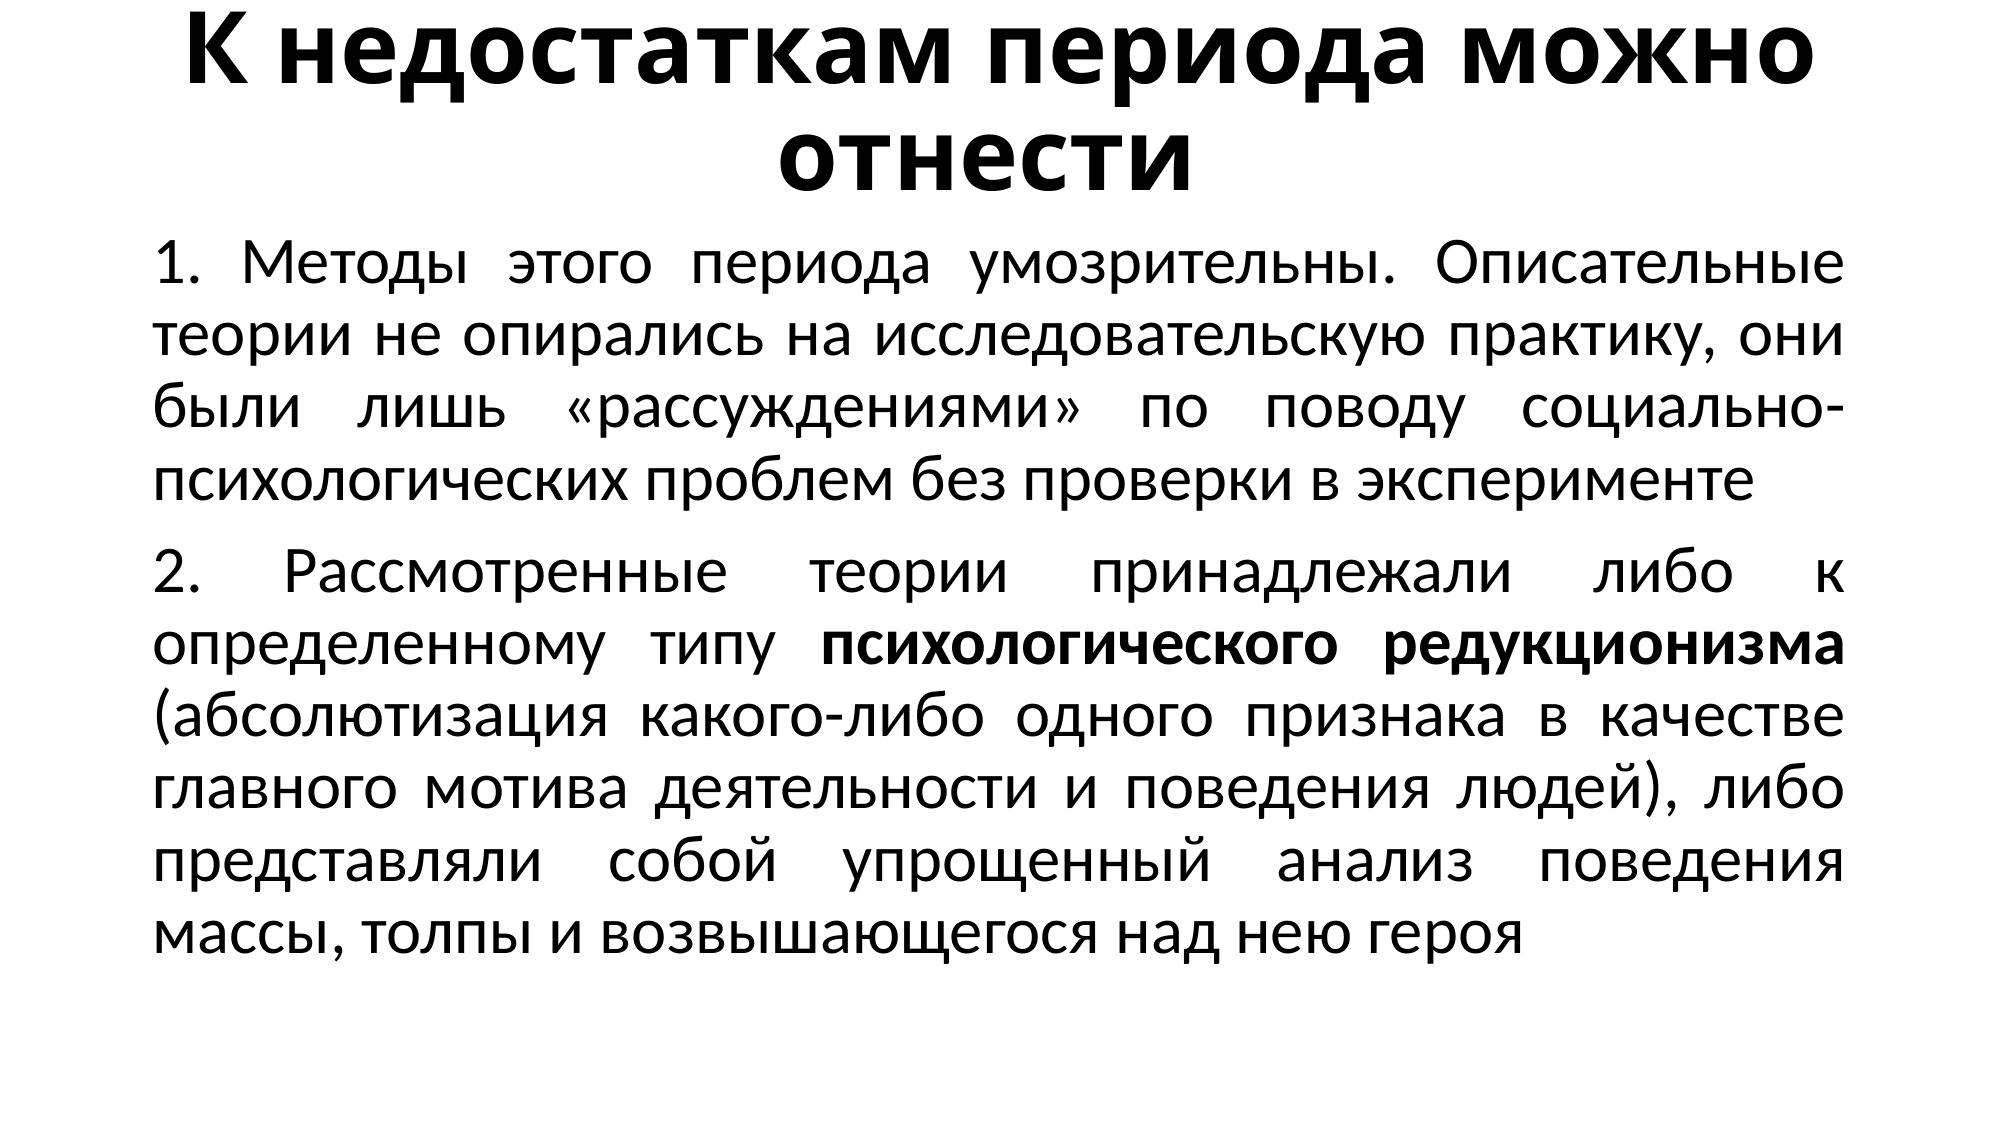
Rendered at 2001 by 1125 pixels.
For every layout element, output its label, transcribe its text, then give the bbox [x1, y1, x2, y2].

list 1. Методы этого периода умозрительны. Описательные теории не опирались на исследовательскую практику, они были лишь «рассуждениями» по поводу социально-психологических проблем без проверки в эксперименте 2. Рассмотренные теории принадлежали либо к определенному типу психологического редукционизма (абсолютизация какого-либо одного признака в качестве главного мотива деятельности и поведения людей), либо представляли собой упрощенный анализ поведения массы, толпы и возвышающегося над нею героя [137, 218, 1863, 1083]
title К недостаткам периода можно отнести [137, 59, 1863, 218]
